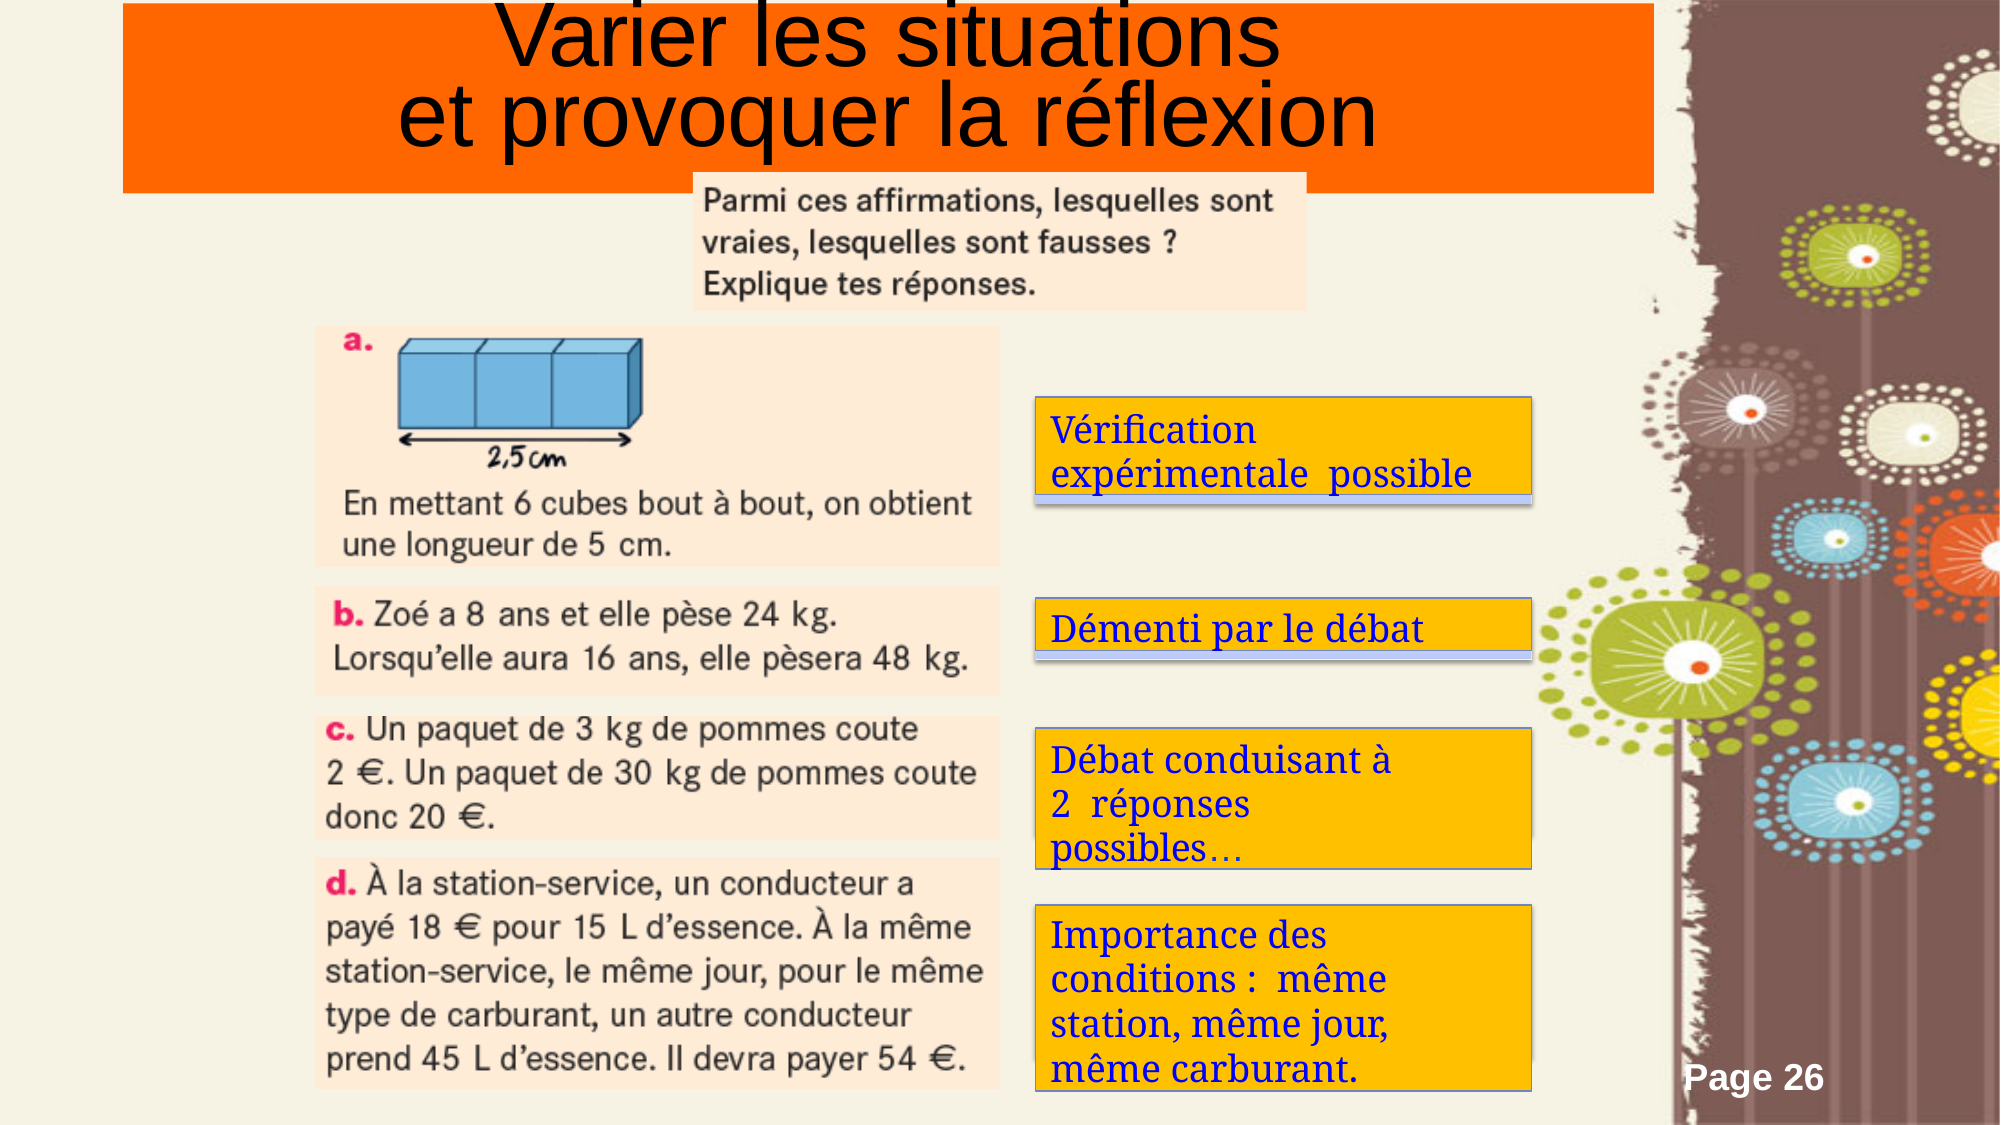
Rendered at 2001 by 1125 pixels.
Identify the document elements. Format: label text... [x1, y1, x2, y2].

text_box Vériﬁcation expérimentale possible [1035, 397, 1532, 495]
text_box Débat conduisant à 2 réponses possibles… [1035, 727, 1532, 869]
picture [0, 0, 2000, 1125]
text_box [1038, 659, 1410, 669]
text_box [1027, 392, 1540, 515]
text_box [314, 326, 1000, 567]
text_box [314, 857, 1000, 1089]
text_box Démenti par le débat [1035, 597, 1532, 651]
text_box [1027, 899, 1540, 1069]
title Varier les situations et provoquer la réﬂexion [123, 3, 1654, 194]
text_box [1038, 504, 1502, 512]
text_box [314, 586, 1000, 696]
text_box [314, 716, 1000, 840]
text_box [1035, 495, 1532, 504]
text_box [1035, 651, 1532, 659]
text_box [1027, 722, 1540, 846]
text_box Importance des conditions : même station, même jour, même carburant. [1035, 905, 1532, 1091]
text_box [1027, 593, 1540, 671]
text_box [692, 172, 1307, 311]
